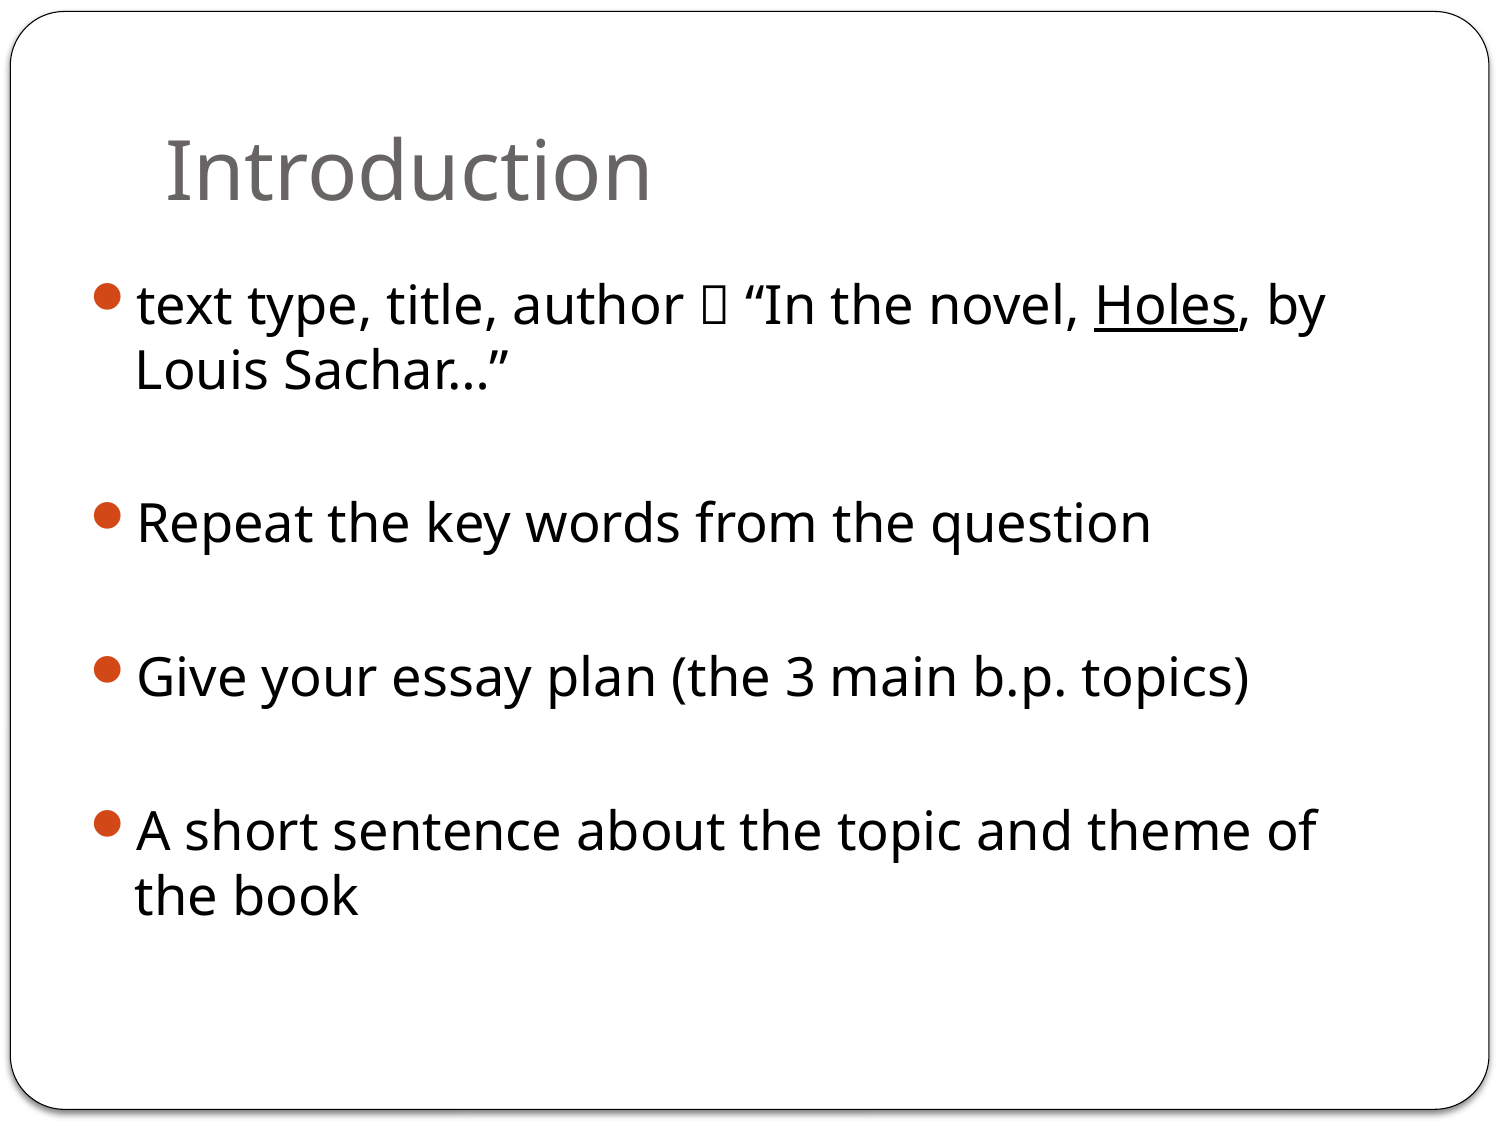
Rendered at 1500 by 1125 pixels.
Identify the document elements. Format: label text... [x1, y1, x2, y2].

list text type, title, author  “In the novel, Holes, by Louis Sachar…” Repeat the key words from the question Give your essay plan (the 3 main b.p. topics) A short sentence about the topic and theme of the book [74, 262, 1395, 1006]
title Introduction [149, 44, 1426, 233]
